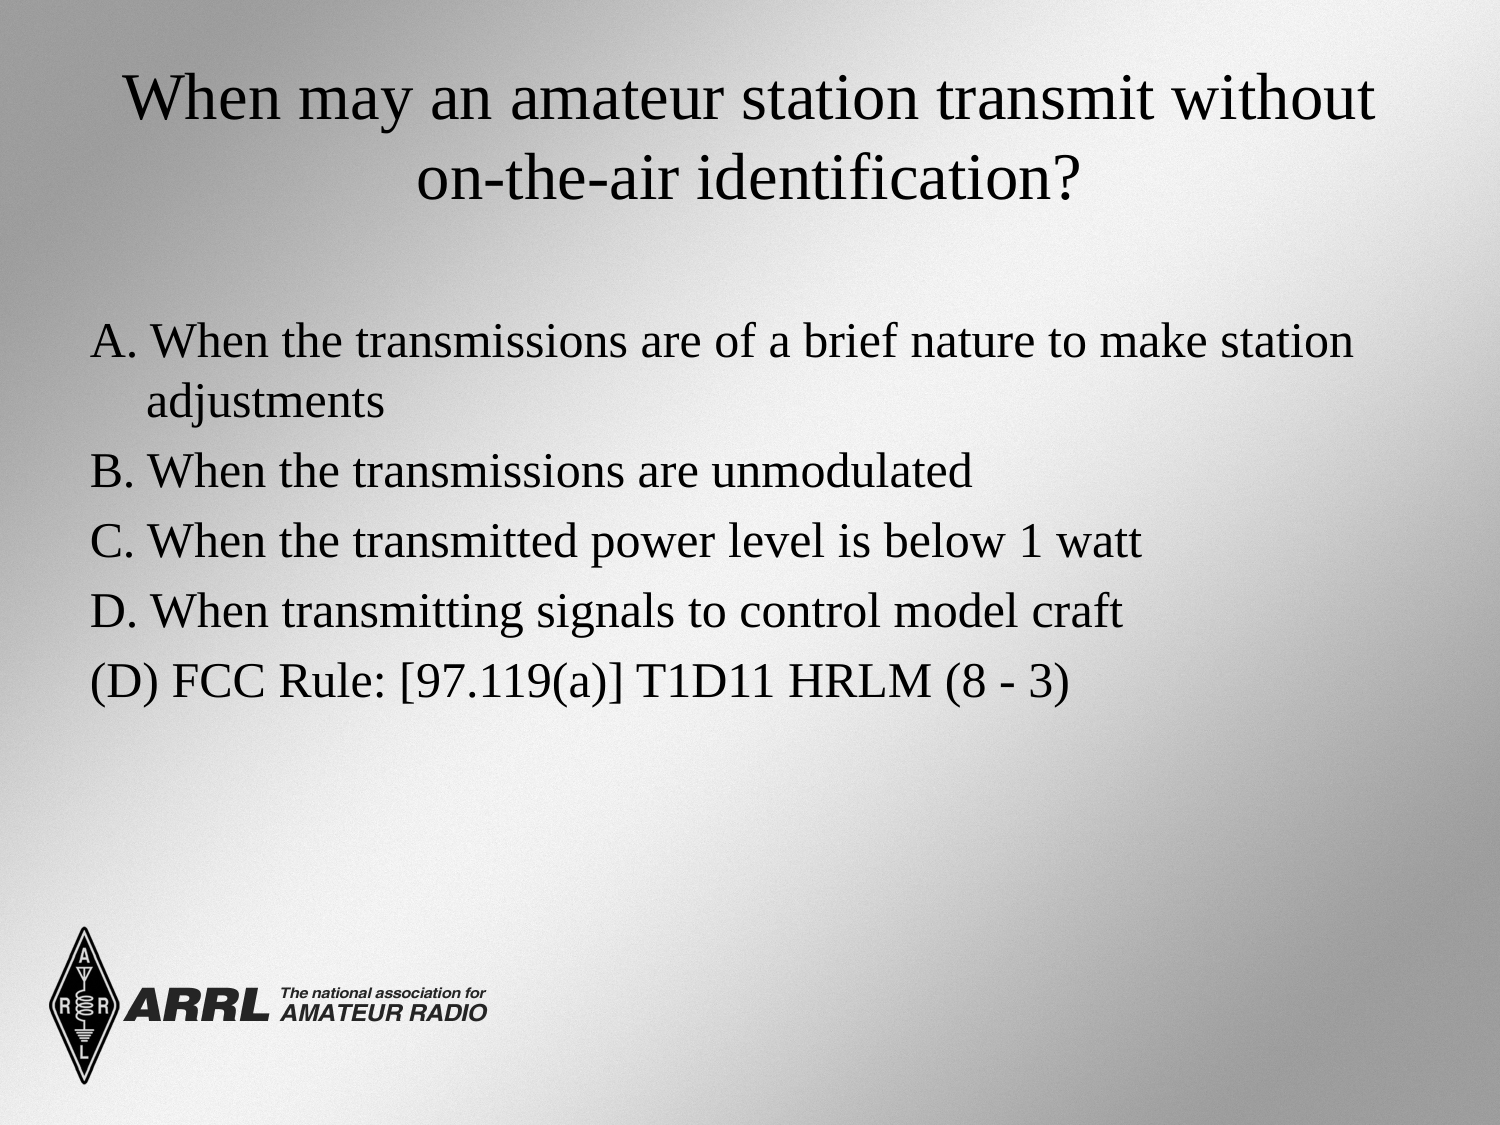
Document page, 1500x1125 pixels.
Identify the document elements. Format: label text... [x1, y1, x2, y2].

title When may an amateur station transmit without on-the-air identification? [75, 45, 1425, 233]
list A. When the transmissions are of a brief nature to make station adjustments B. When the transmissions are unmodulated C. When the transmitted power level is below 1 watt D. When transmitting signals to control model craft (D) FCC Rule: [97.119(a)] T1D11 HRLM (8 - 3) [75, 299, 1425, 1005]
picture [0, 0, 1500, 1125]
